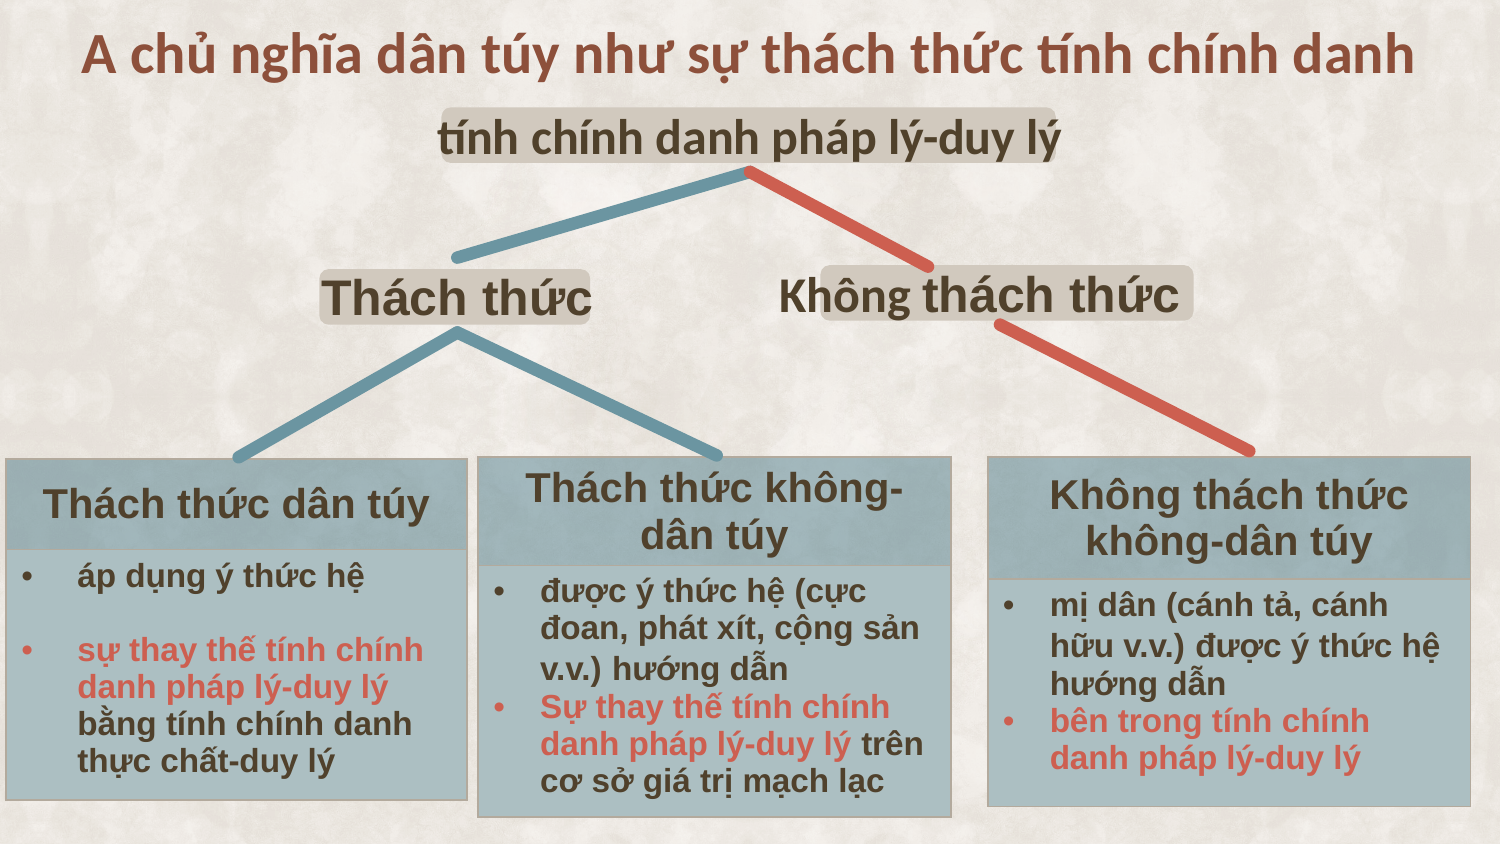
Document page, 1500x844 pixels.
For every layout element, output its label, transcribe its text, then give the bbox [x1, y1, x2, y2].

table_cell được ý thức hệ (cực đoan, phát xít, cộng sản v.v.) hướng dẫn Sự thay thế tính chính danh pháp lý-duy lý trên cơ sở giá trị mạch lạc [479, 566, 950, 816]
title A chủ nghĩa dân túy như sự thách thức tính chính danh [16, 17, 1481, 83]
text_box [749, 172, 929, 267]
text_box Không thách thức [741, 255, 1219, 331]
table_header Thách thức dân túy [7, 460, 466, 549]
table_cell mị dân (cánh tả, cánh hữu v.v.) được ý thức hệ hướng dẫn bên trong tính chính danh pháp lý-duy lý [989, 580, 1470, 806]
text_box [456, 172, 747, 258]
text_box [456, 332, 717, 456]
table_header Thách thức không-dân túy [479, 458, 950, 565]
text_box tính chính danh pháp lý-duy lý [397, 97, 1103, 172]
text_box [999, 324, 1250, 452]
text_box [238, 332, 455, 458]
table_header Không thách thức không-dân túy [989, 458, 1470, 578]
picture [0, 0, 1500, 844]
table_cell áp dụng ý thức hệ sự thay thế tính chính danh pháp lý-duy lý bằng tính chính danh thực chất-duy lý [7, 550, 466, 799]
text_box Thách thức [294, 257, 620, 331]
